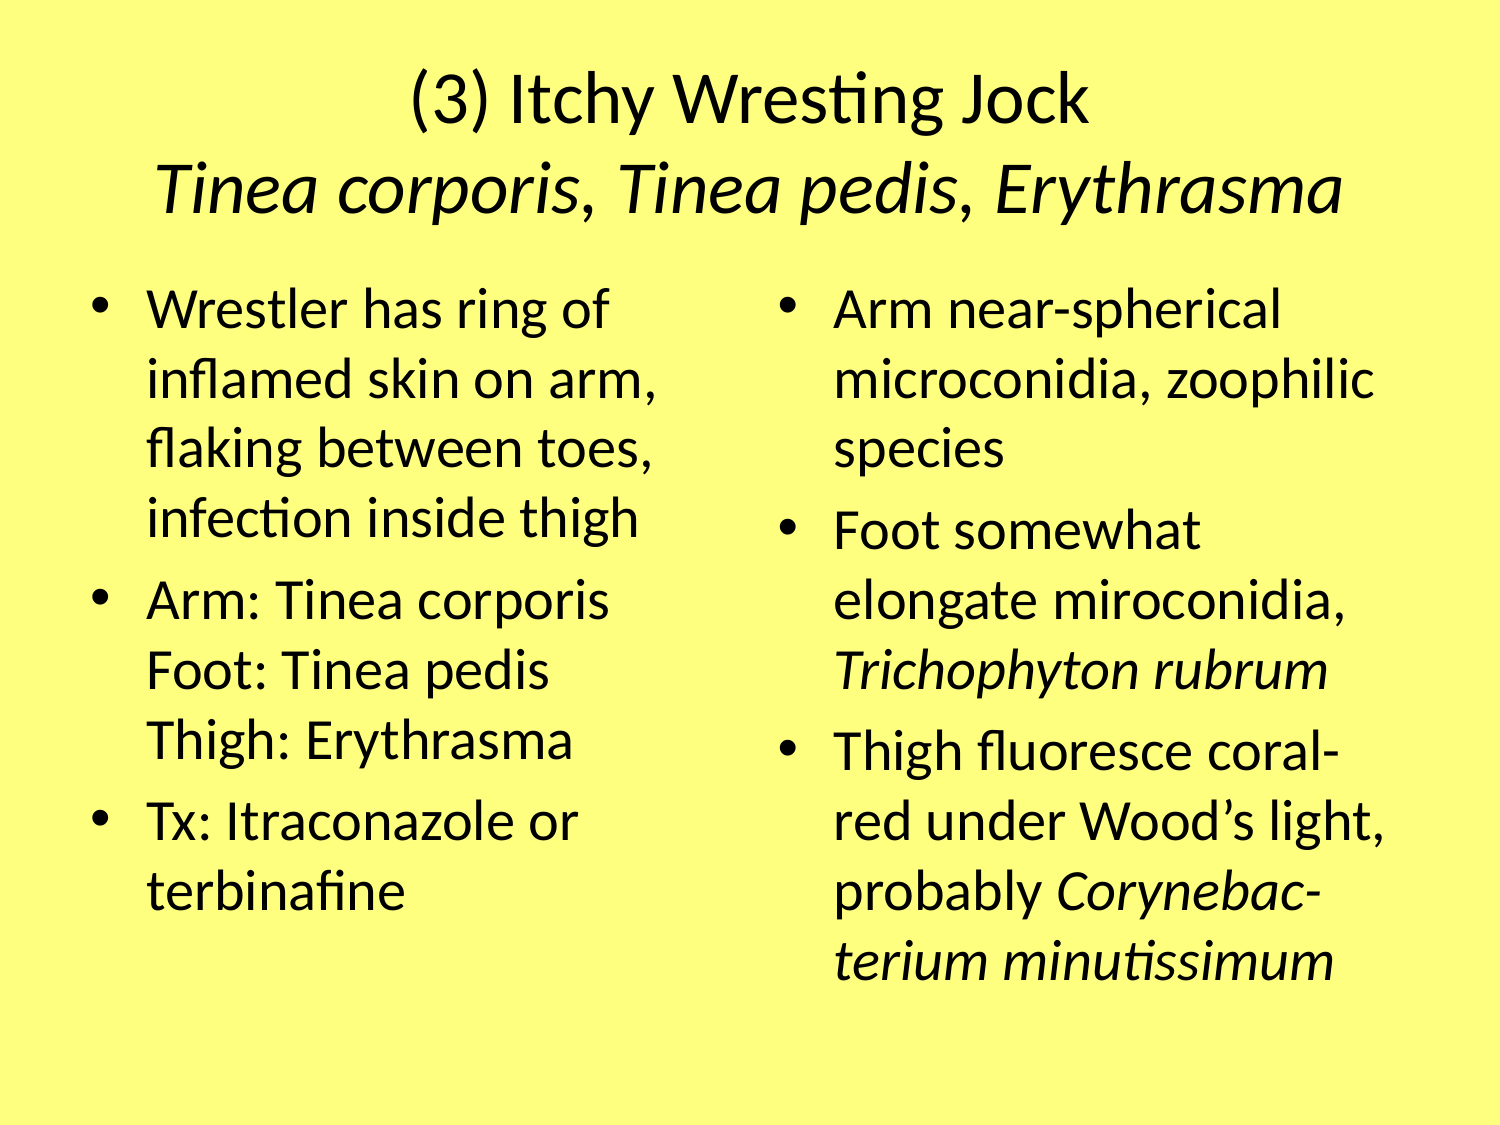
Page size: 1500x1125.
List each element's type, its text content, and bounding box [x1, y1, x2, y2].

list Arm near-spherical microconidia, zoophilic species Foot somewhat elongate miroconidia, Trichophyton rubrum Thigh fluoresce coral-red under Wood’s light, probably Corynebac-terium minutissimum [762, 262, 1425, 1005]
list Wrestler has ring of inflamed skin on arm, flaking between toes, infection inside thigh Arm: Tinea corporis Foot: Tinea pedis Thigh: Erythrasma Tx: Itraconazole or terbinafine [75, 262, 738, 1005]
title (3) Itchy Wresting Jock Tinea corporis, Tinea pedis, Erythrasma [75, 45, 1425, 233]
